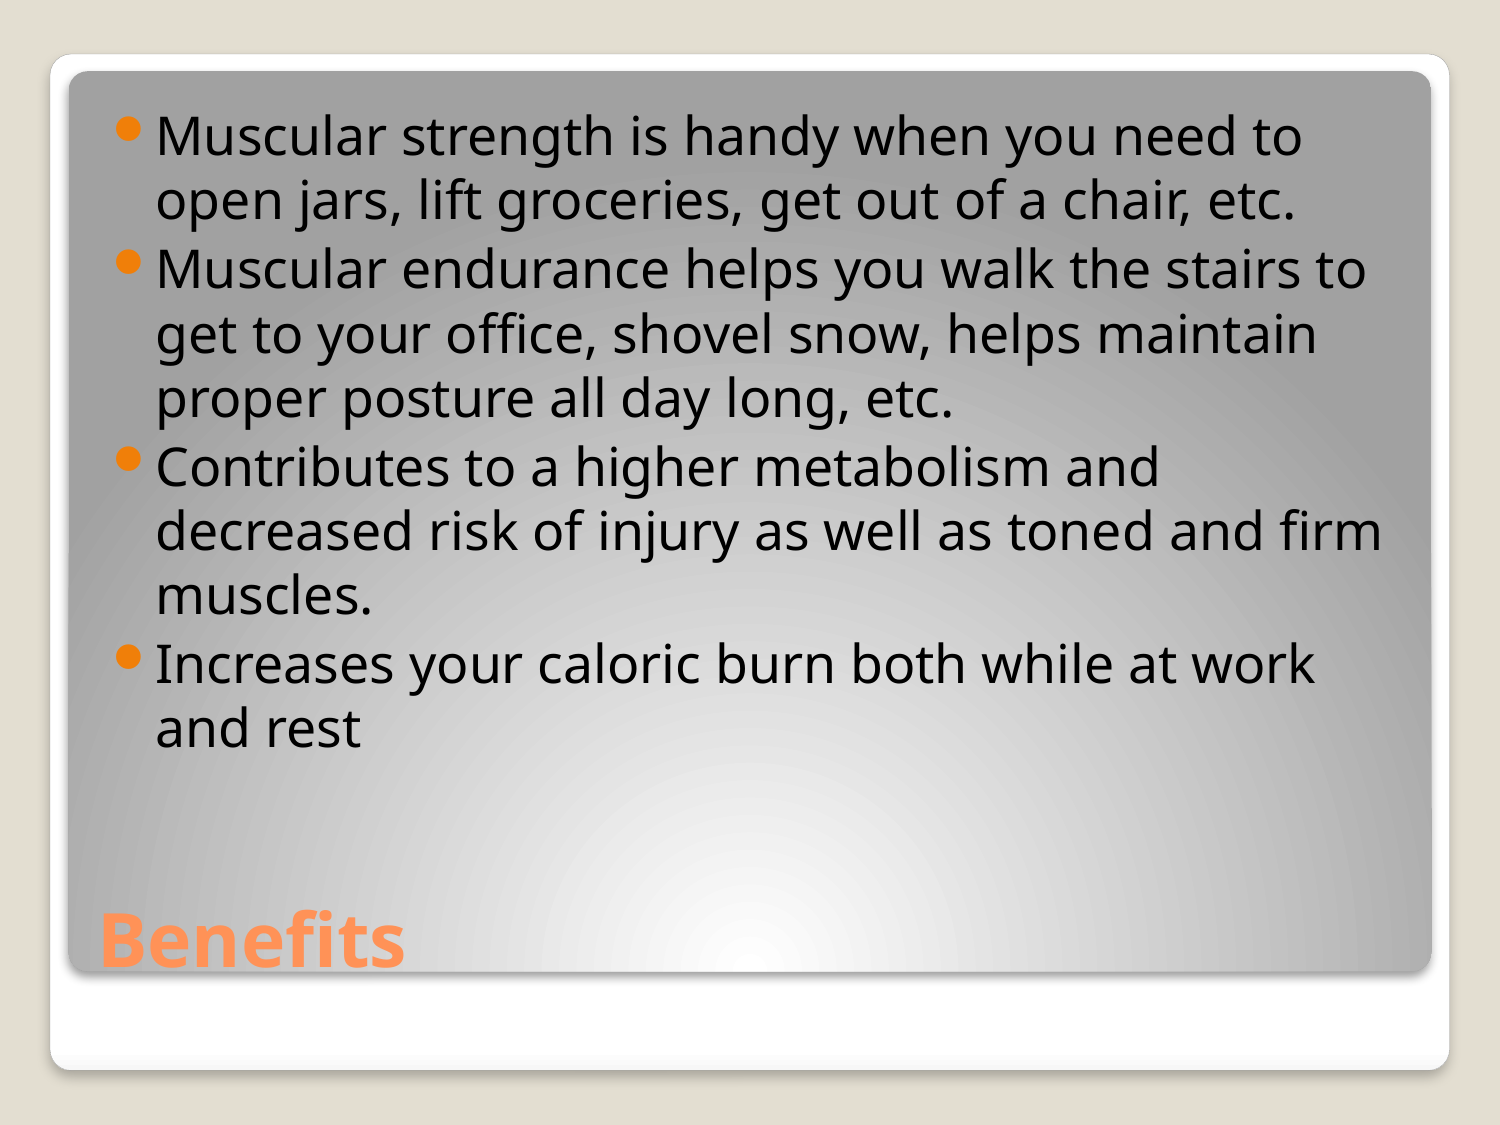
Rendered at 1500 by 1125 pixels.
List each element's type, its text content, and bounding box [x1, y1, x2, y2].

list Muscular strength is handy when you need to open jars, lift groceries, get out of a chair, etc. Muscular endurance helps you walk the stairs to get to your office, shovel snow, helps maintain proper posture all day long, etc. Contributes to a higher metabolism and decreased risk of injury as well as toned and firm muscles. Increases your caloric burn both while at work and rest [82, 86, 1425, 774]
title Benefits [82, 817, 1425, 990]
